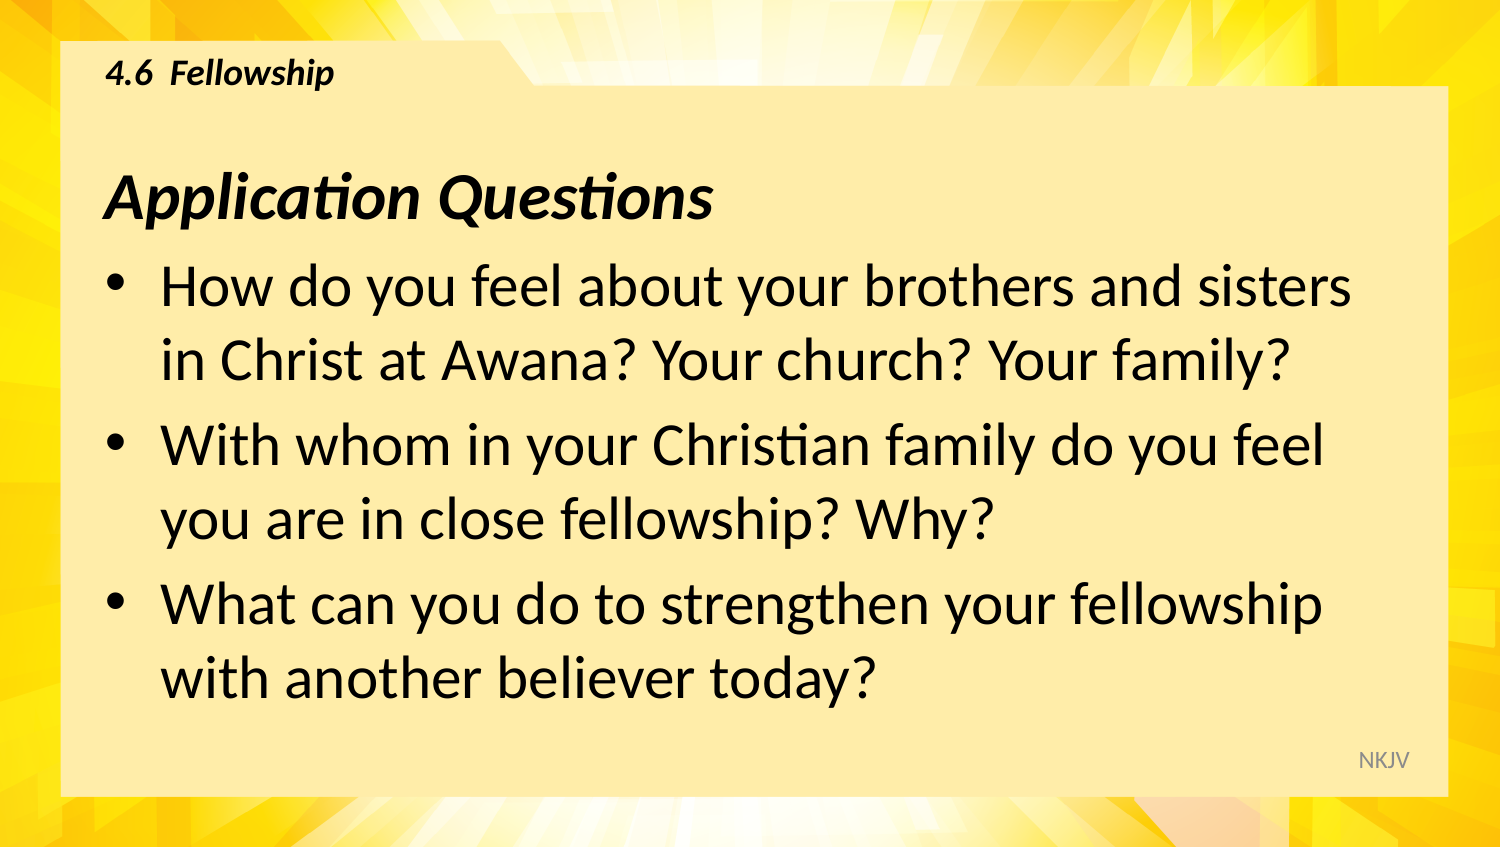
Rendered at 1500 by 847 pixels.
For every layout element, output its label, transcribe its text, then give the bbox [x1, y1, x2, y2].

list Application Questions How do you feel about your brothers and sisters in Christ at Awana? Your church? Your family? With whom in your Christian family do you feel you are in close fellowship? Why? What can you do to strengthen your fellowship with another believer today? [89, 141, 1403, 722]
title 4.6 Fellowship [89, 33, 1420, 108]
picture [0, 0, 1500, 847]
footer NKJV [950, 736, 1425, 782]
